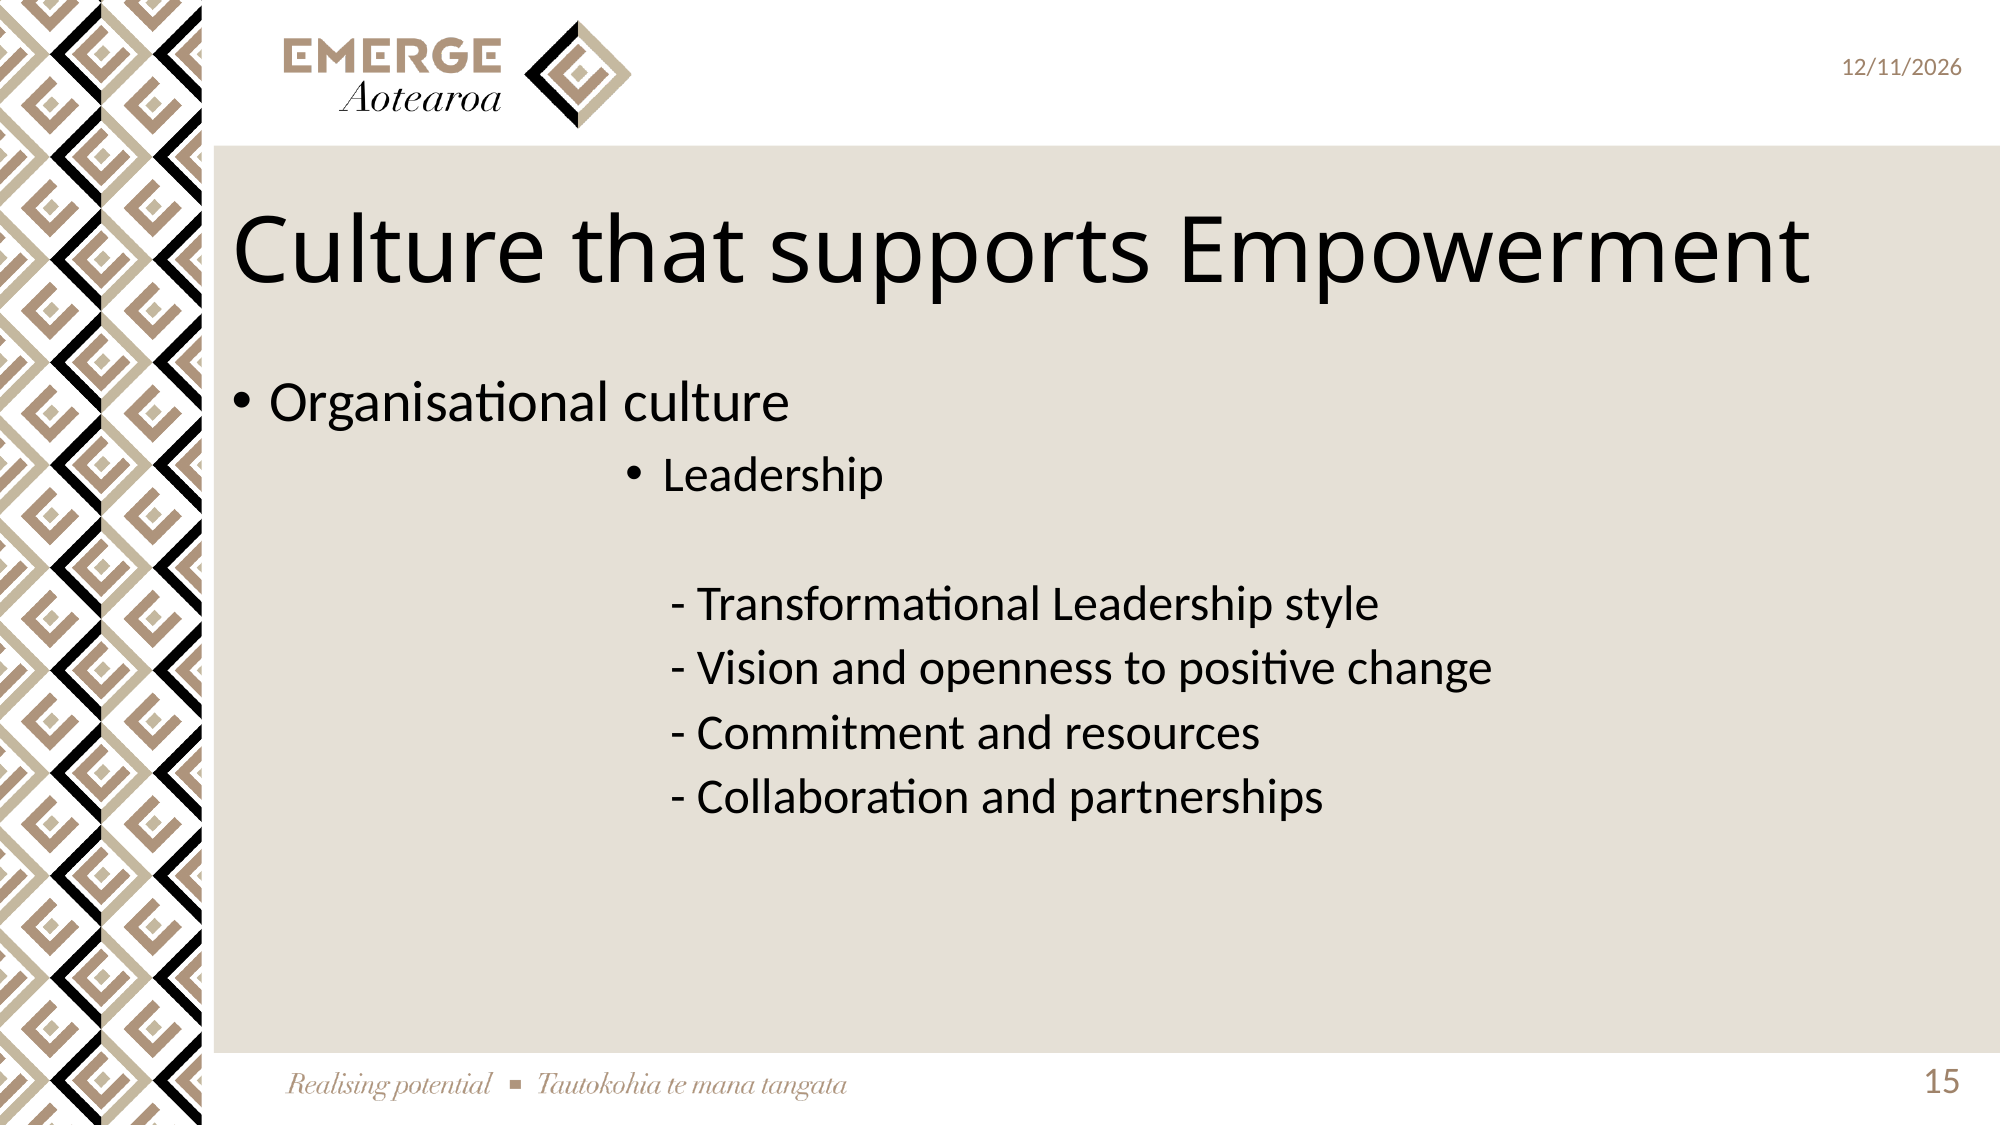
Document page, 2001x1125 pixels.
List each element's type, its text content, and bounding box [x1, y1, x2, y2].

list Organisational culture [216, 363, 1942, 1078]
picture [285, 1078, 864, 1101]
picture [0, 0, 202, 1125]
text_box Leadership - Transformational Leadership style - Vision and openness to positive change - Commitment and resources - Collaboration and partnerships [535, 441, 1623, 967]
picture [281, 20, 632, 131]
title Culture that supports Empowerment [216, 143, 1942, 362]
